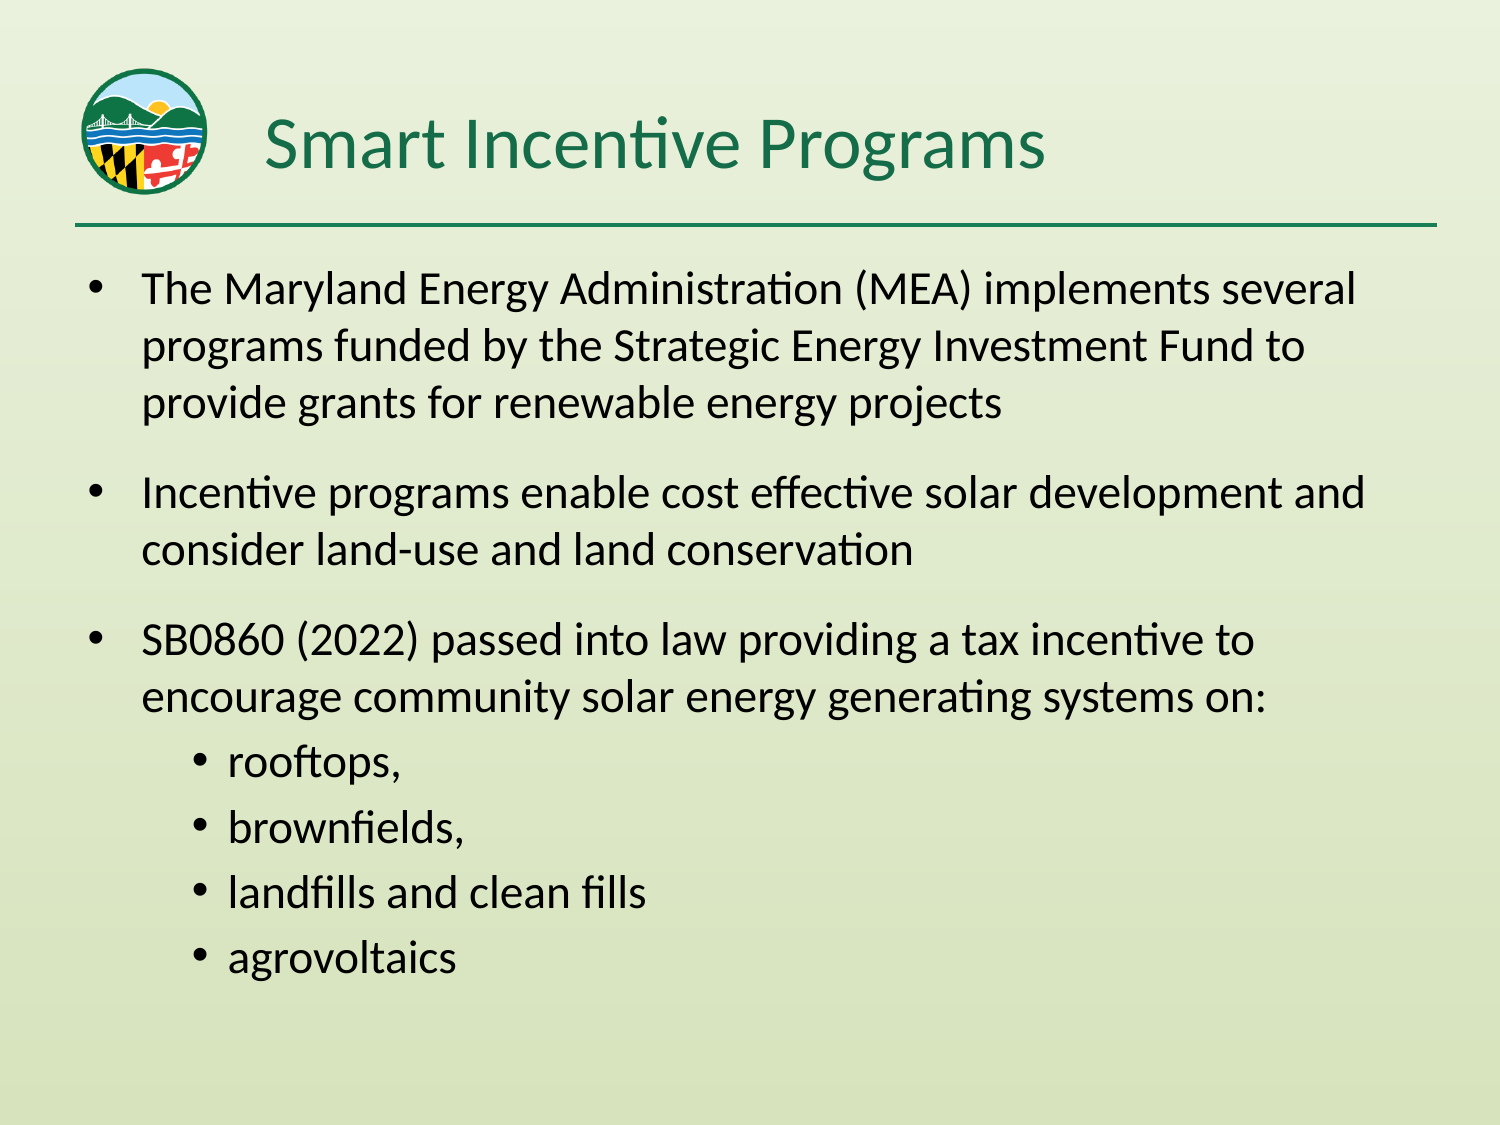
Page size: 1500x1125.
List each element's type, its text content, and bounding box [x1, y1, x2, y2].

picture [75, 62, 213, 200]
list The Maryland Energy Administration (MEA) implements several programs funded by the Strategic Energy Investment Fund to provide grants for renewable energy projects Incentive programs enable cost effective solar development and consider land-use and land conservation SB0860 (2022) passed into law providing a tax incentive to encourage community solar energy generating systems on: rooftops, brownfields, landfills and clean fills agrovoltaics [72, 249, 1463, 993]
title Smart Incentive Programs [249, 45, 1425, 233]
